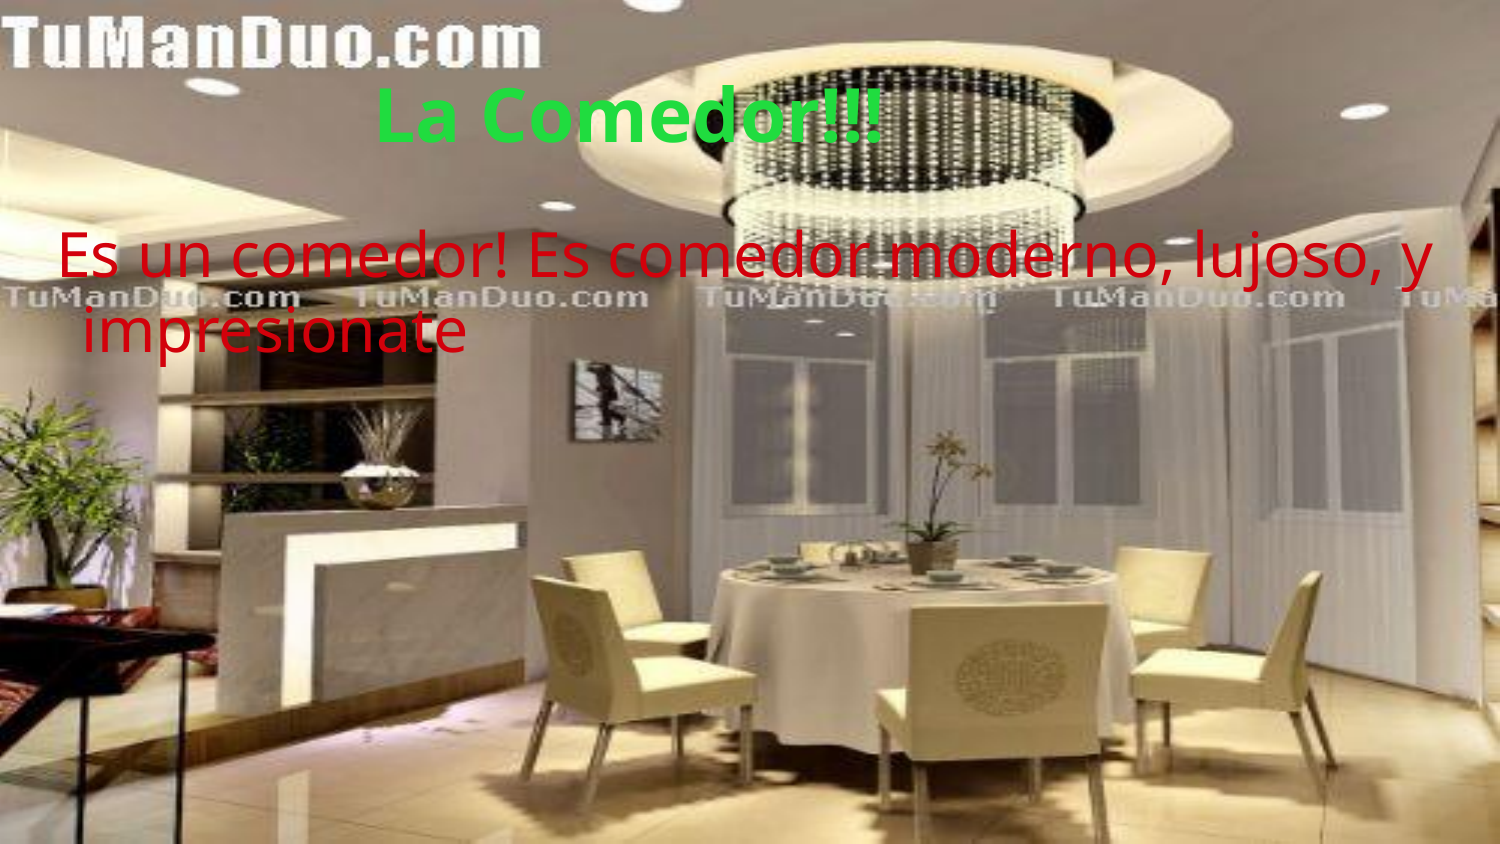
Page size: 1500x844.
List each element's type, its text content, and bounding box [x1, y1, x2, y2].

list Es un comedor! Es comedor moderno, lujoso, y impresionate [9, 199, 1480, 315]
picture [0, 0, 1500, 844]
title La Comedor!!! [358, 32, 904, 173]
